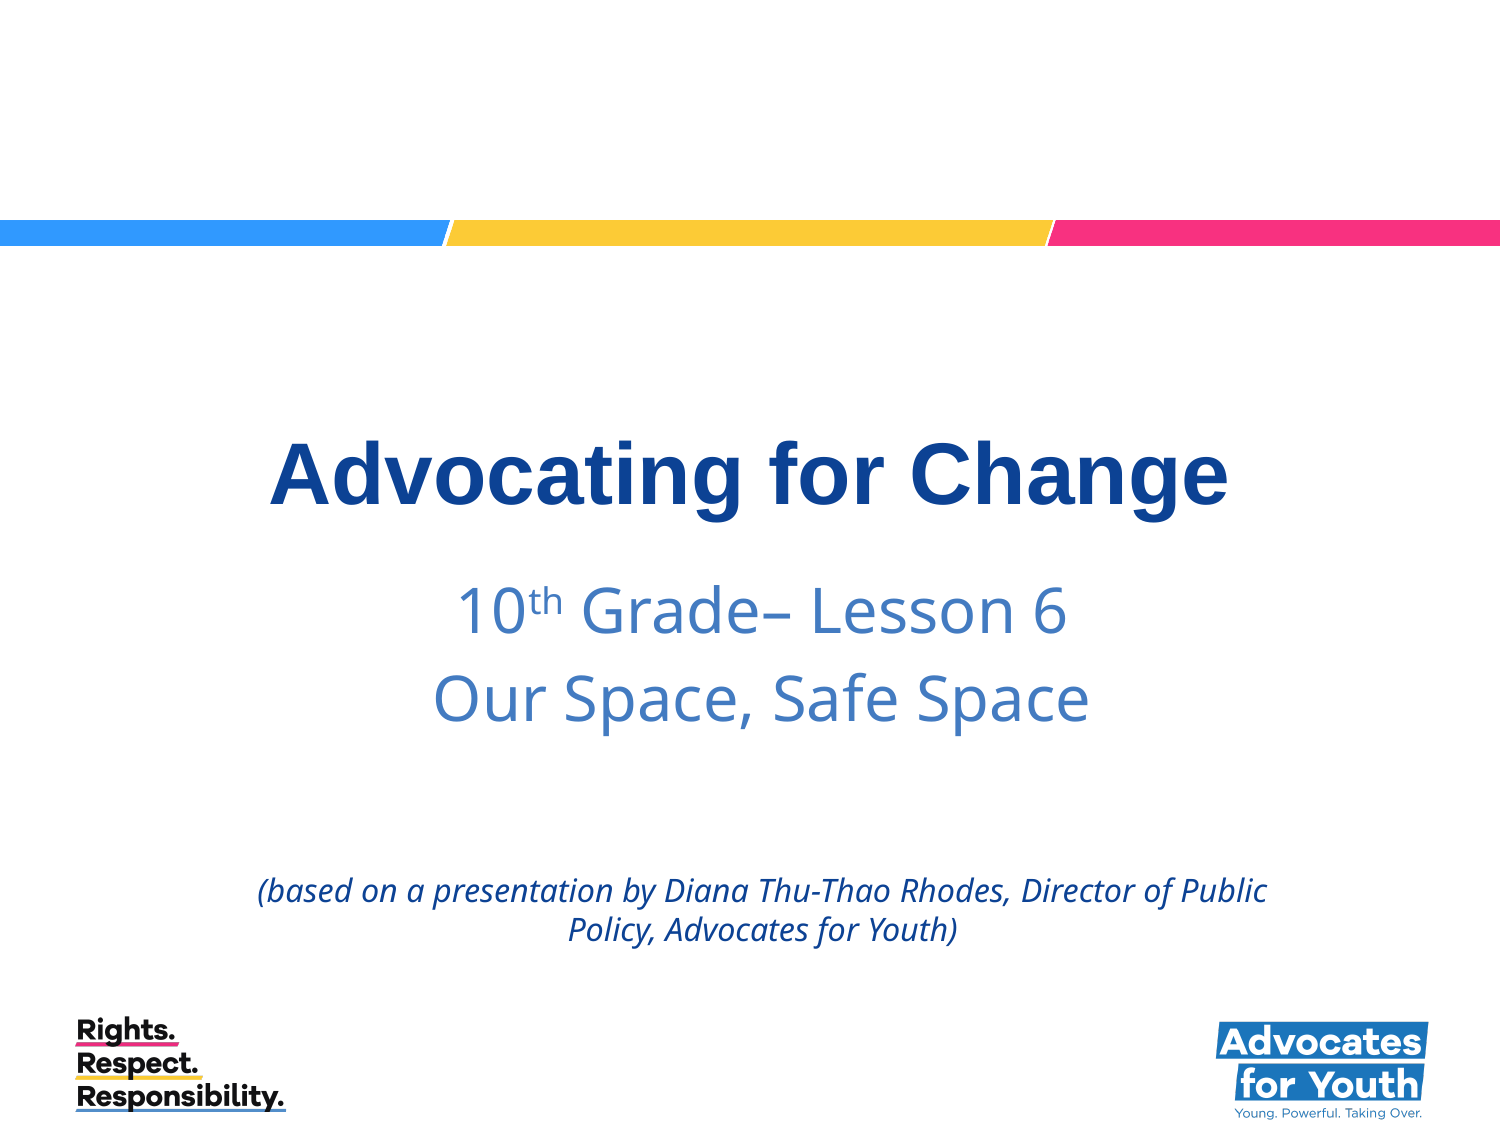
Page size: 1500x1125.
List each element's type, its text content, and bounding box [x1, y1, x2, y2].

picture [0, 207, 1500, 258]
subtitle 10th Grade– Lesson 6 Our Space, Safe Space (based on a presentation by Diana Thu-Thao Rhodes, Director of Public Policy, Advocates for Youth) [237, 562, 1288, 959]
title Advocating for Change [112, 349, 1388, 591]
